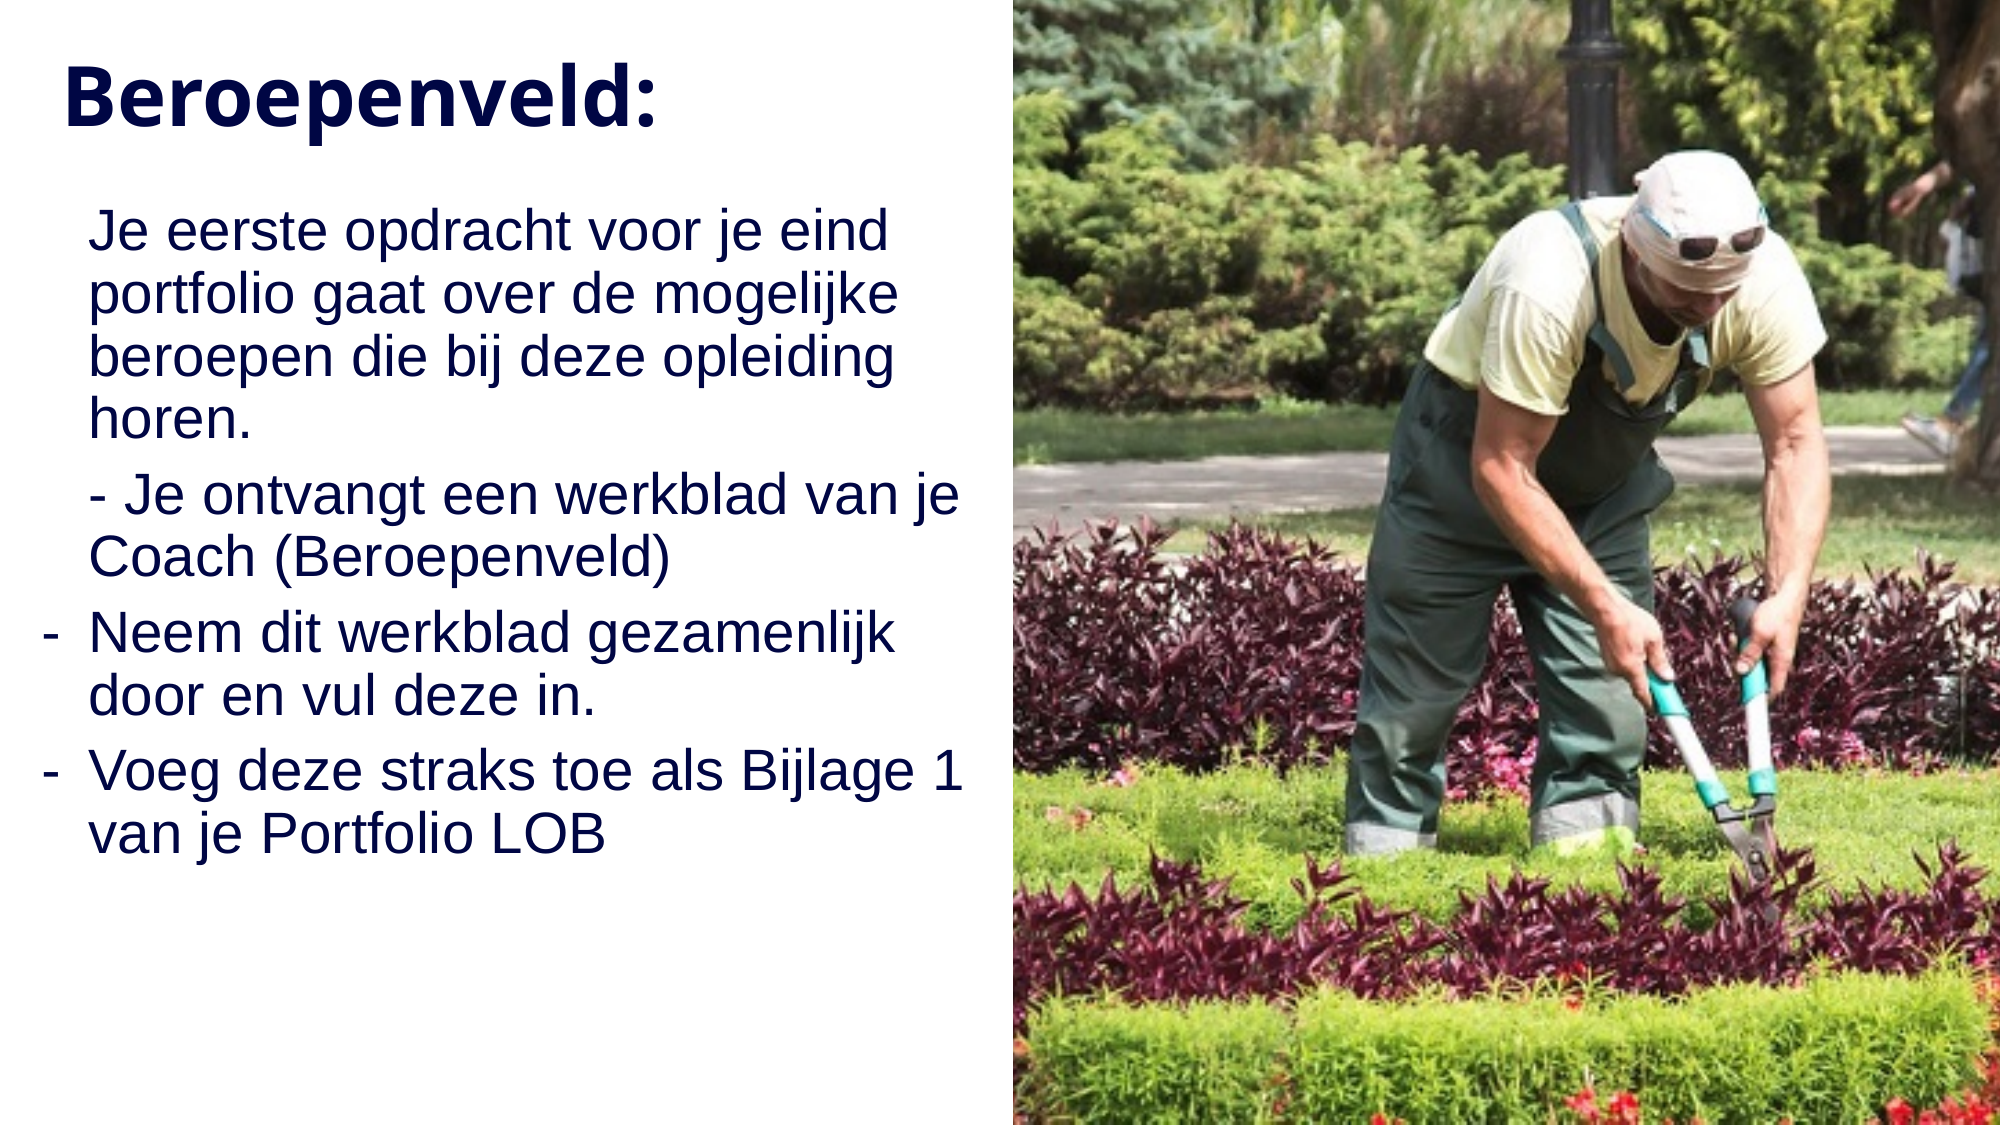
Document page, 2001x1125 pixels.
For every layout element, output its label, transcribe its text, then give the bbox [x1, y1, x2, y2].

picture [1012, 0, 2000, 1125]
text_box Je eerste opdracht voor je eind portfolio gaat over de mogelijke beroepen die bij deze opleiding horen. - Je ontvangt een werkblad van je Coach (Beroepenveld) Neem dit werkblad gezamenlijk door en vul deze in. Voeg deze straks toe als Bijlage 1 van je Portfolio LOB [0, 200, 970, 925]
title Beroepenveld: [60, 48, 987, 165]
